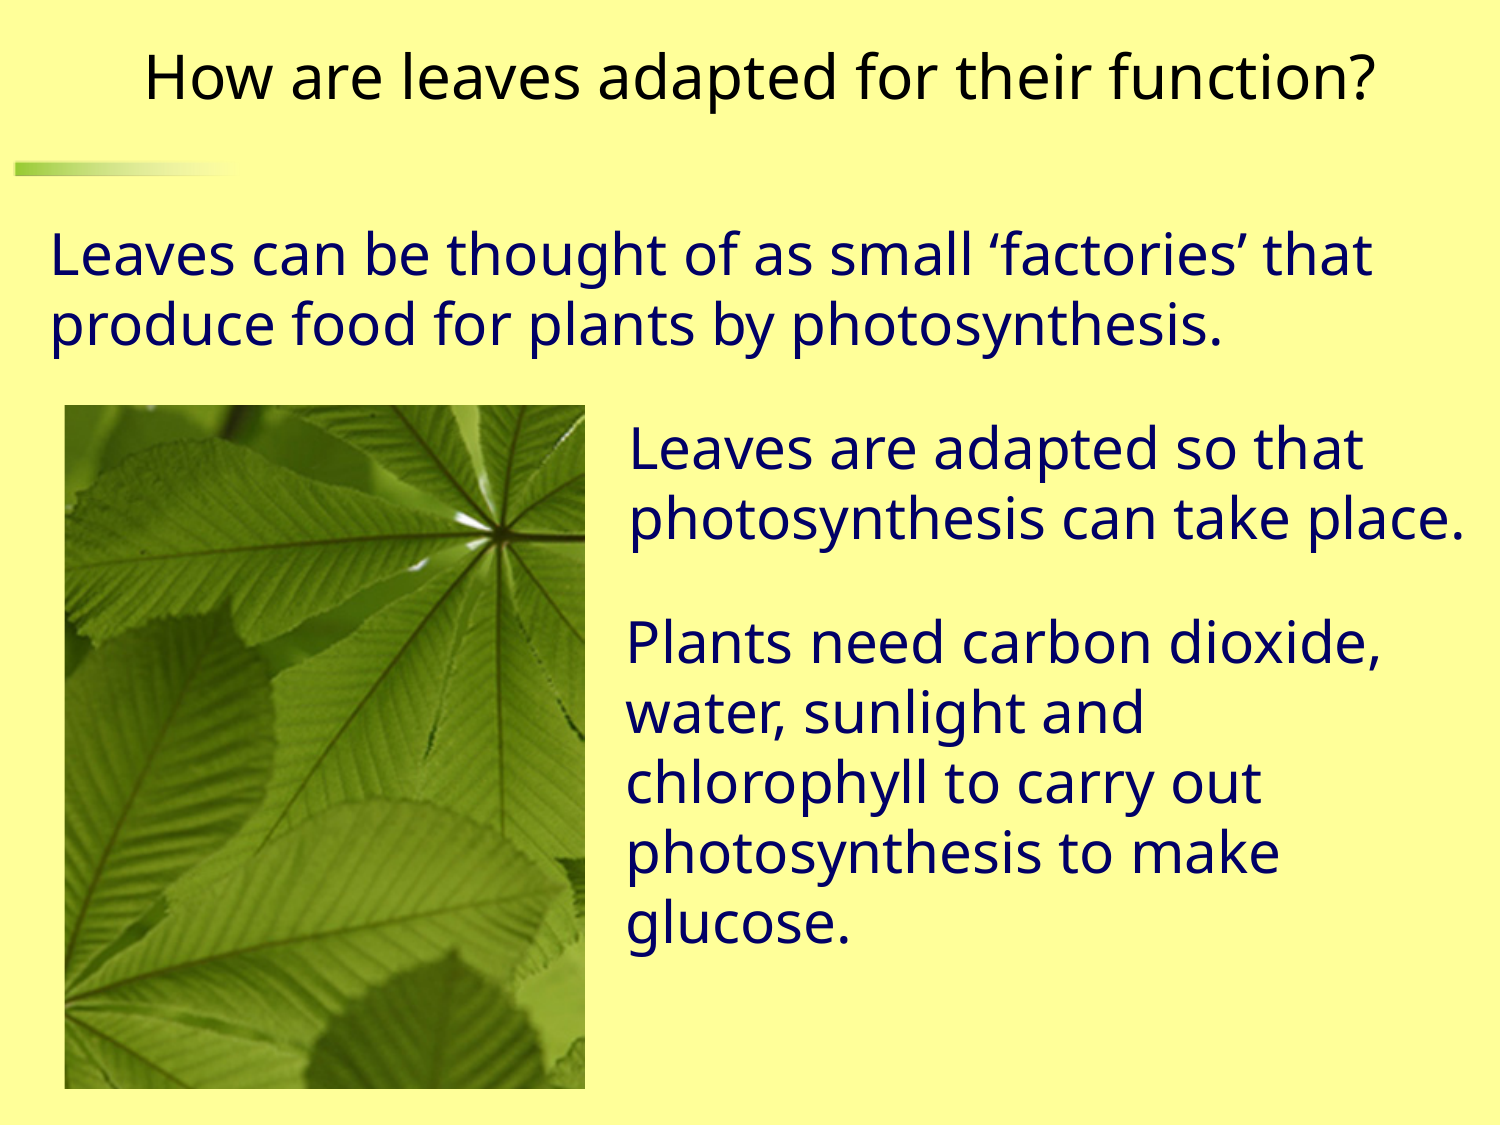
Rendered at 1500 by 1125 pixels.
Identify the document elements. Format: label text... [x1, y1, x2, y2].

title How are leaves adapted for their function? [35, 29, 1487, 120]
text_box Leaves are adapted so that photosynthesis can take place. [613, 403, 1487, 559]
text_box Leaves can be thought of as small ‘factories’ that produce food for plants by photosynthesis. [35, 209, 1429, 364]
text_box Plants need carbon dioxide, water, sunlight and chlorophyll to carry out photosynthesis to make glucose. [611, 597, 1479, 963]
picture [64, 404, 586, 1089]
picture [3, 158, 253, 181]
